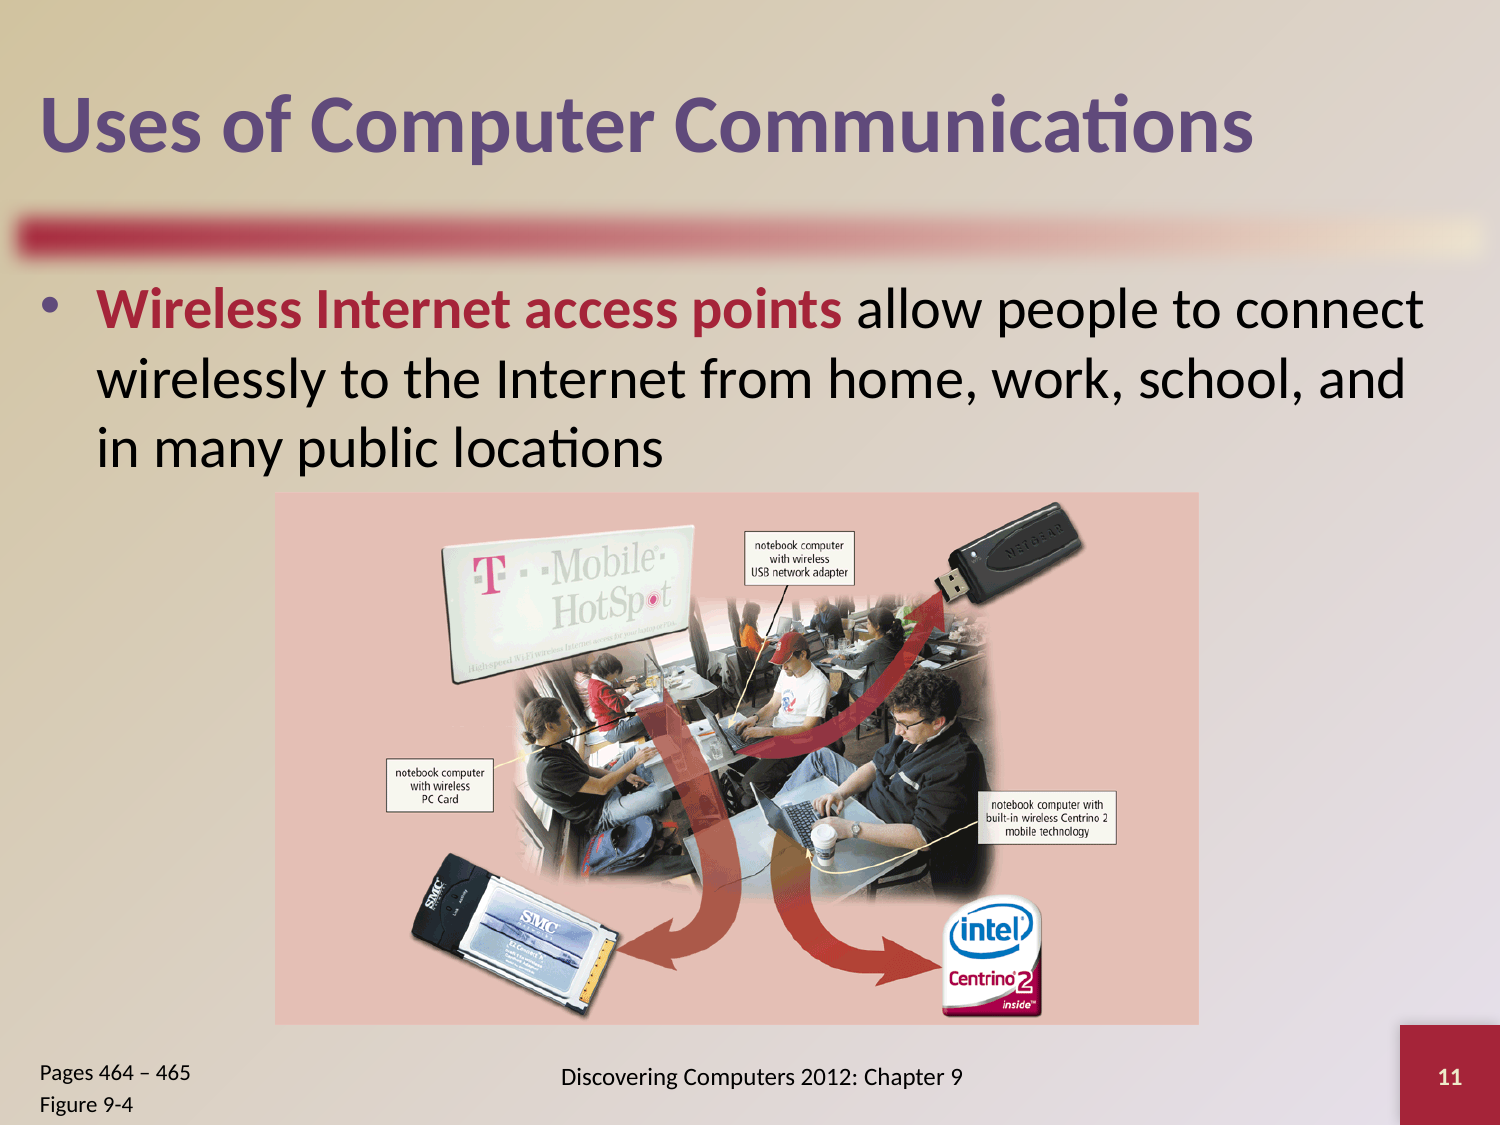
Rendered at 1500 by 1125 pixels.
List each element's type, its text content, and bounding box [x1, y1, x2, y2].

picture [274, 491, 1199, 1025]
slide_number 11 [1400, 1025, 1500, 1125]
list Wireless Internet access points allow people to connect wirelessly to the Internet from home, work, school, and in many public locations [24, 262, 1475, 1025]
title Uses of Computer Communications [24, 24, 1475, 213]
list Pages 464 – 465 Figure 9-4 [24, 1050, 300, 1125]
footer Discovering Computers 2012: Chapter 9 [450, 1037, 1075, 1113]
